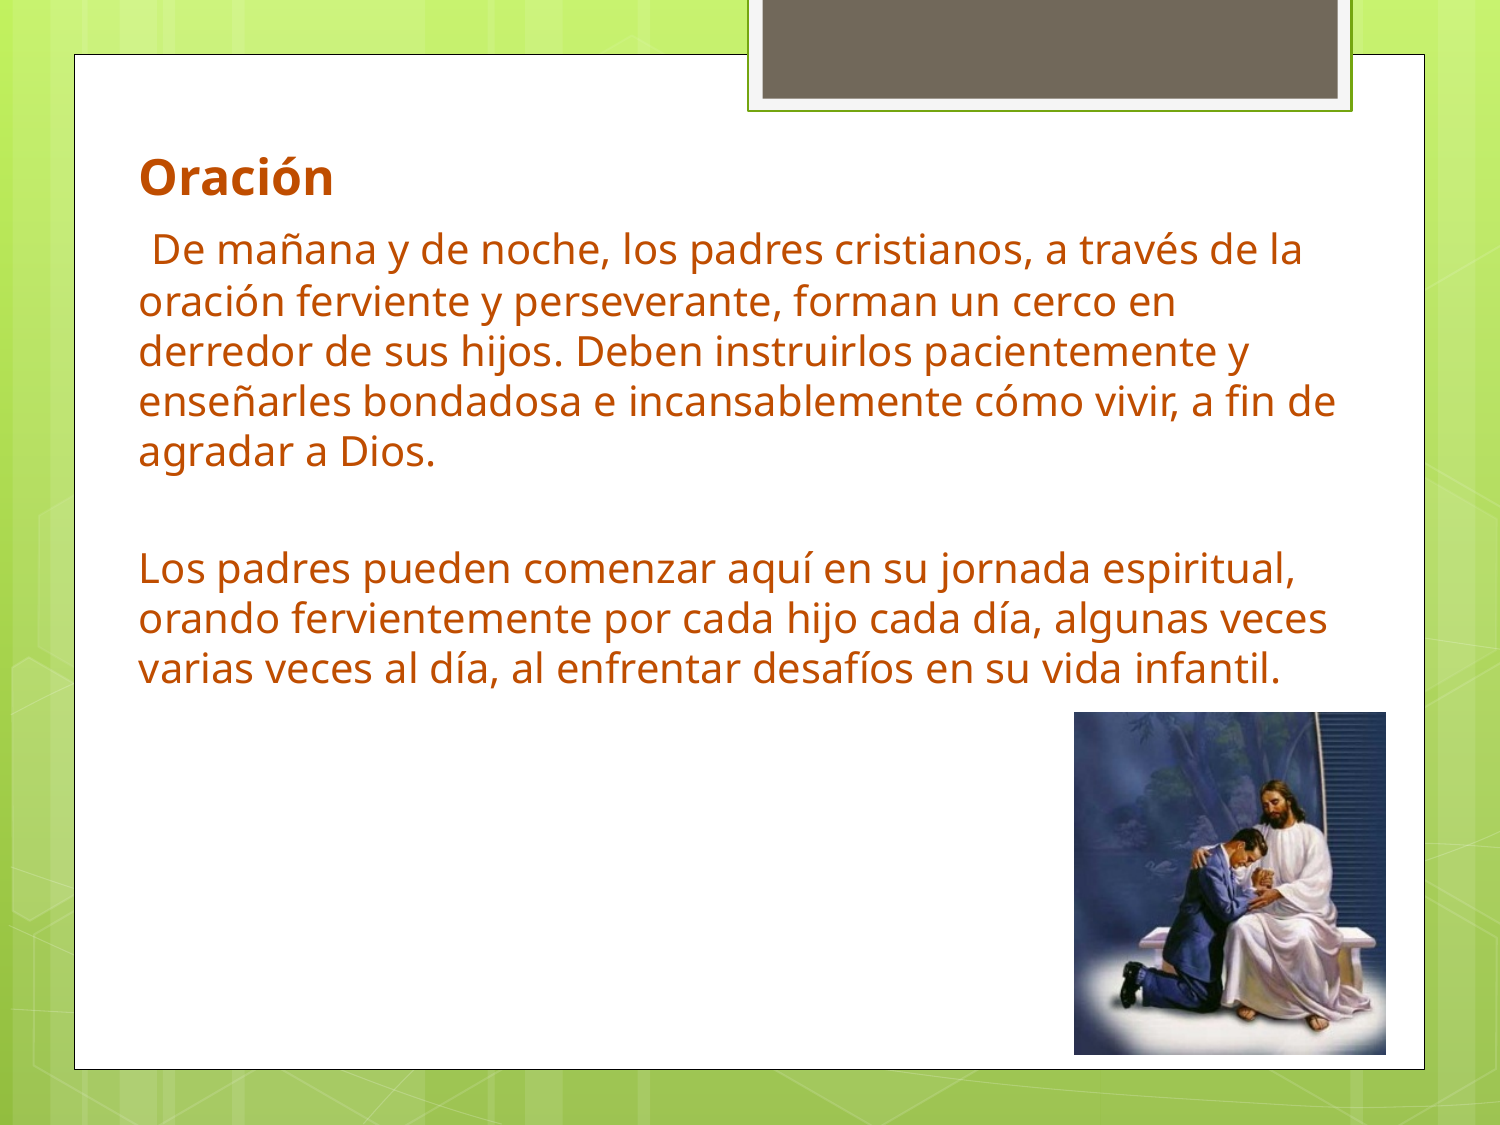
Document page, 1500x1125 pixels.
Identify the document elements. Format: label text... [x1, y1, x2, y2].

list Oración De mañana y de noche, los padres cristianos, a través de la oración ferviente y perseverante, forman un cerco en derredor de sus hijos. Deben instruirlos pacientemente y enseñarles bondadosa e incansablemente cómo vivir, a fin de agradar a Dios. Los padres pueden comenzar aquí en su jornada espiritual, orando fervientemente por cada hijo cada día, algunas veces varias veces al día, al enfrentar desafíos en su vida infantil. [112, 137, 1375, 1038]
picture [1074, 712, 1386, 1055]
